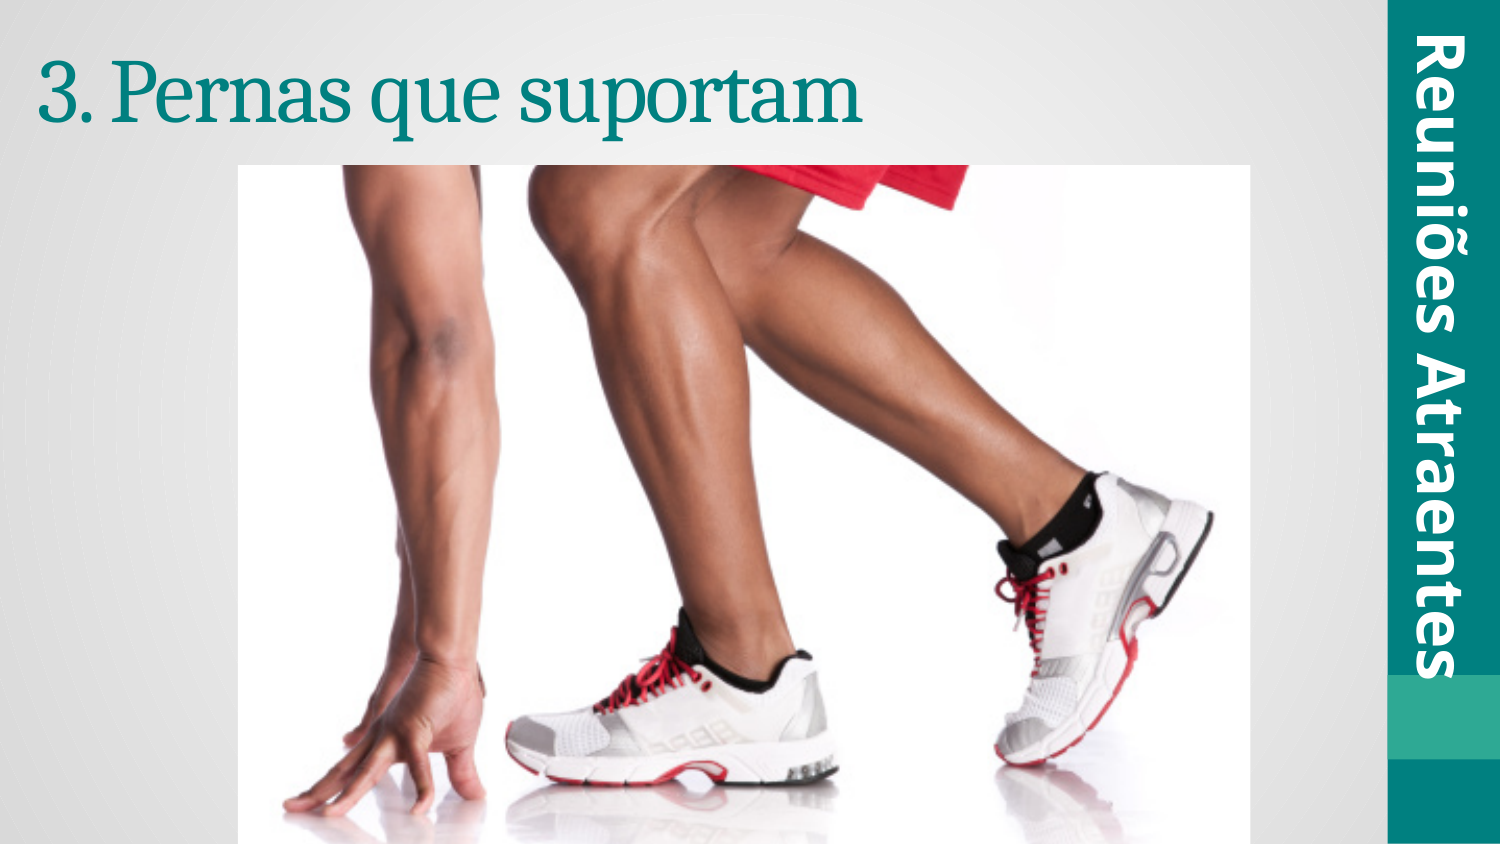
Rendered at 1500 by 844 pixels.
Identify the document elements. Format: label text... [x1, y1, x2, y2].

title 3. Pernas que suportam [29, 15, 1364, 157]
text_box Reuniões Atraentes [1397, 23, 1492, 728]
picture [237, 165, 1251, 844]
